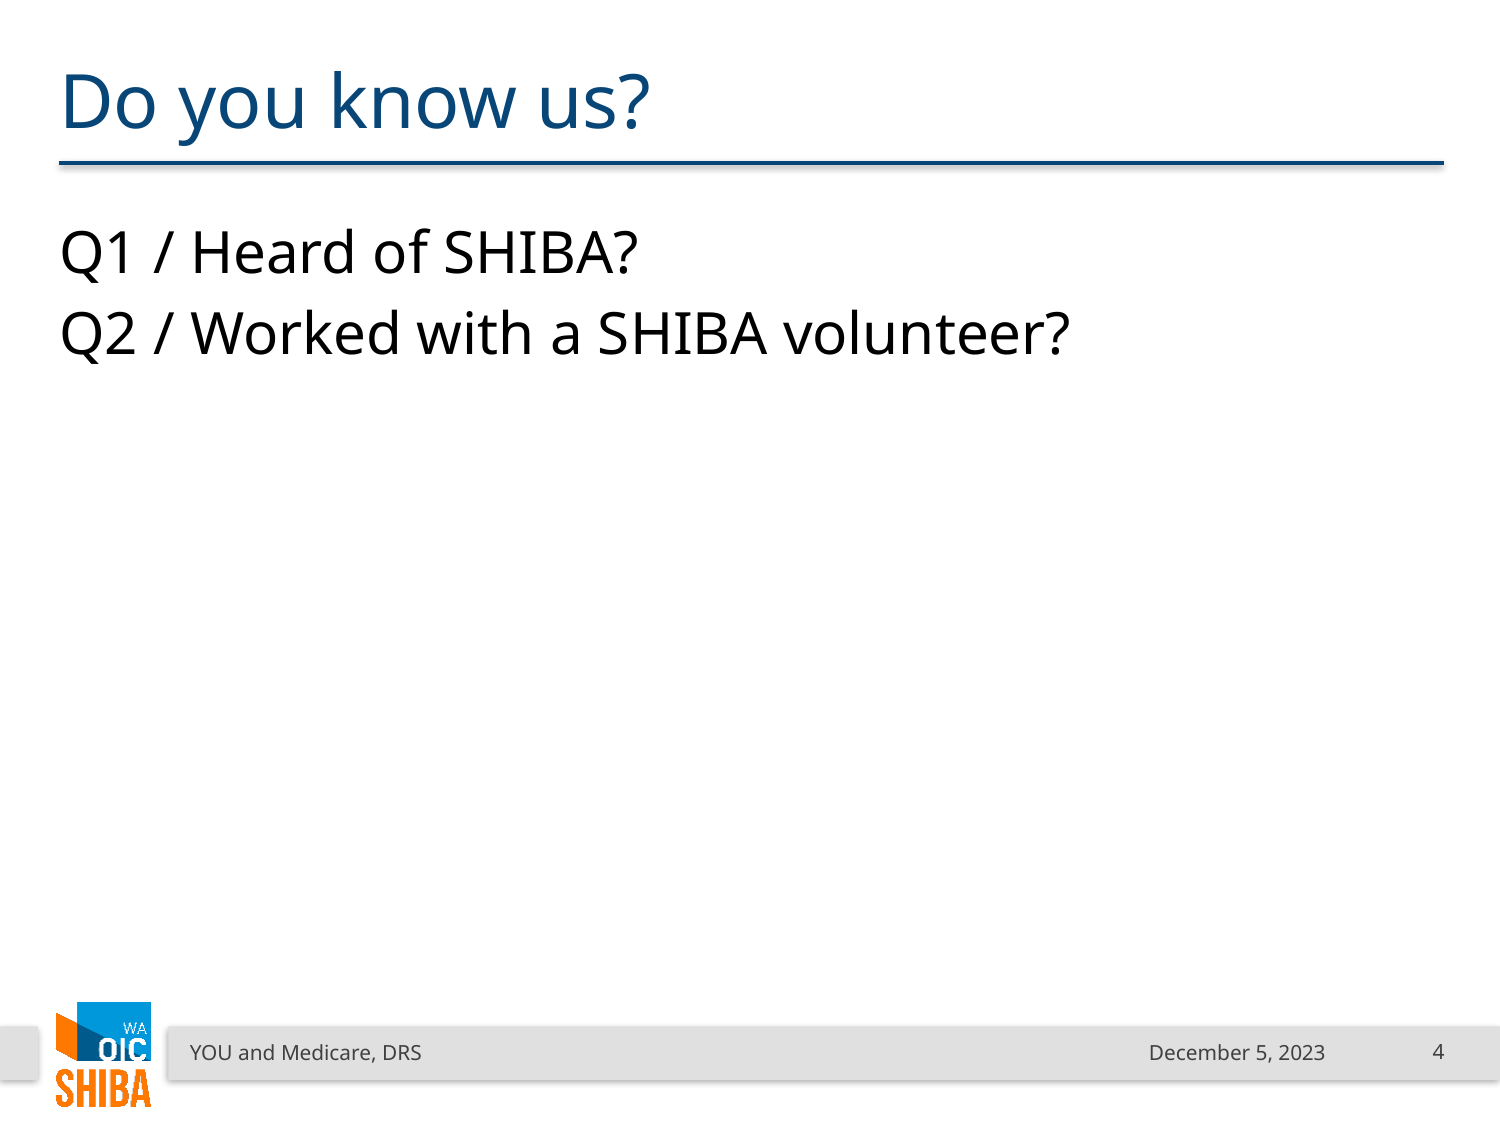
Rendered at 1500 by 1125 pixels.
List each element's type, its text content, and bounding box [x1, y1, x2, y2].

slide_number 4 [1339, 1035, 1445, 1069]
picture [56, 1002, 151, 1107]
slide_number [975, 1035, 1326, 1069]
list Q1 / Heard of SHIBA? Q2 / Worked with a SHIBA volunteer? [59, 215, 1445, 958]
title Do you know us? [59, 53, 1445, 164]
footer YOU and Medicare, DRS [190, 1035, 785, 1069]
